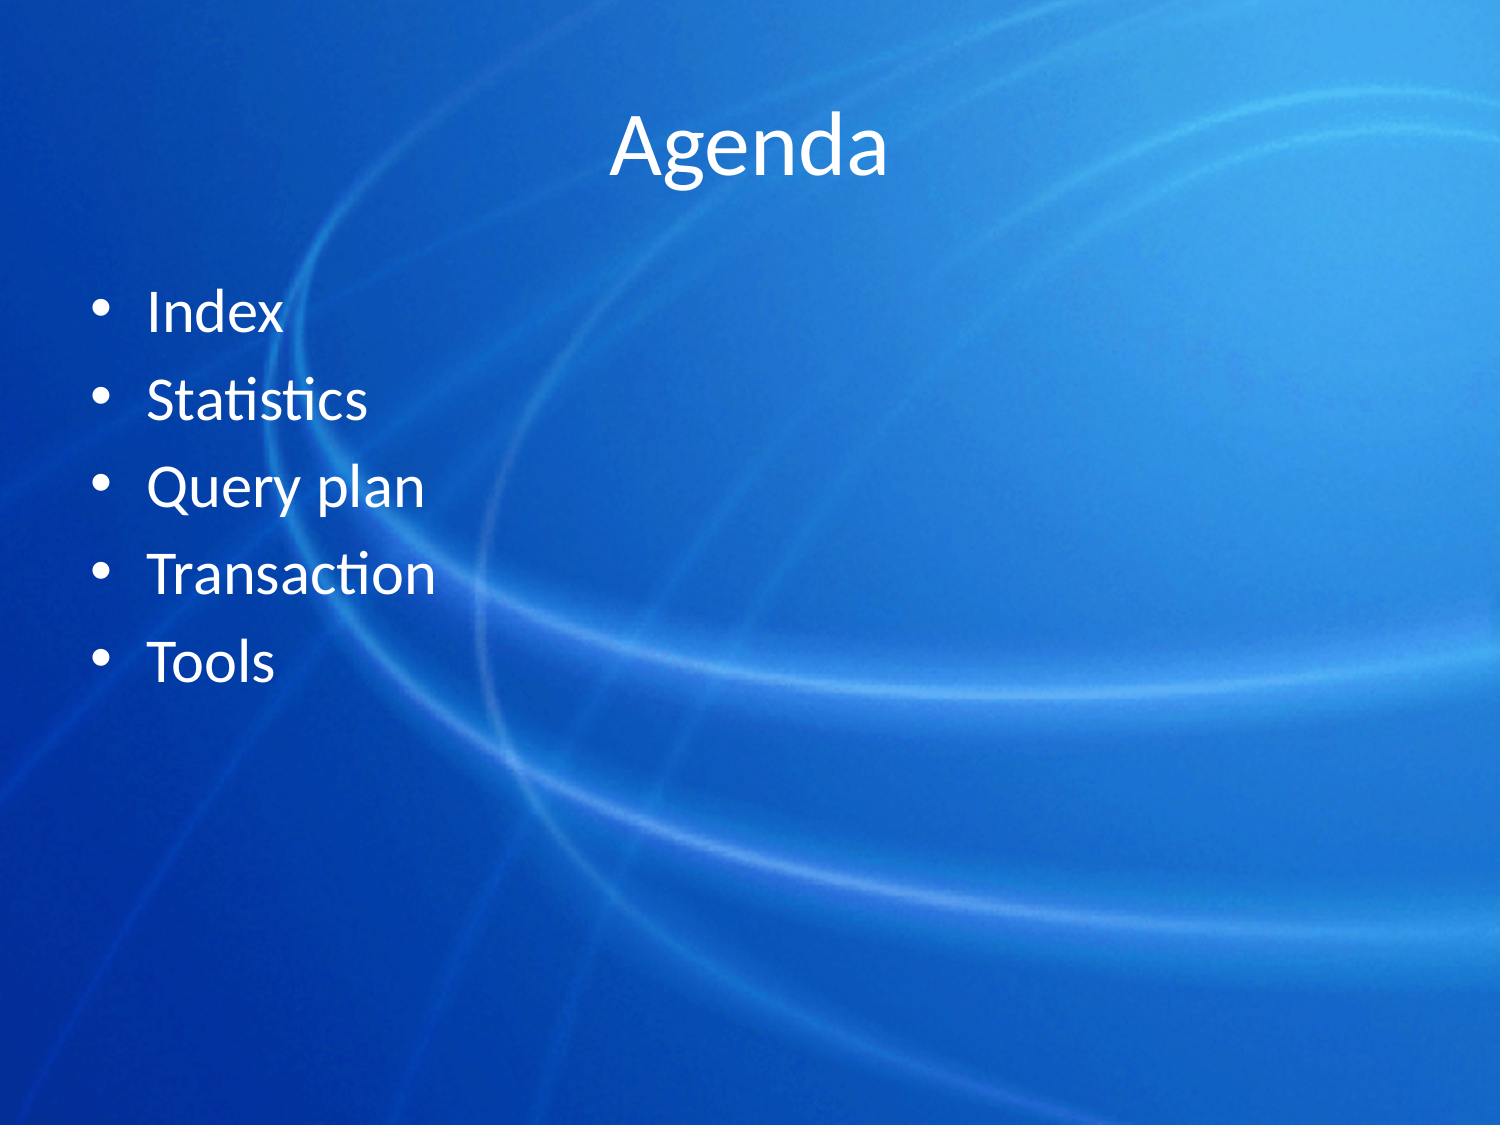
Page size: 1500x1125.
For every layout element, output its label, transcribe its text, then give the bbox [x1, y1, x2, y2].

list Index Statistics Query plan Transaction Tools [75, 262, 1425, 1005]
title Agenda [75, 45, 1425, 233]
picture [0, 0, 1500, 1125]
